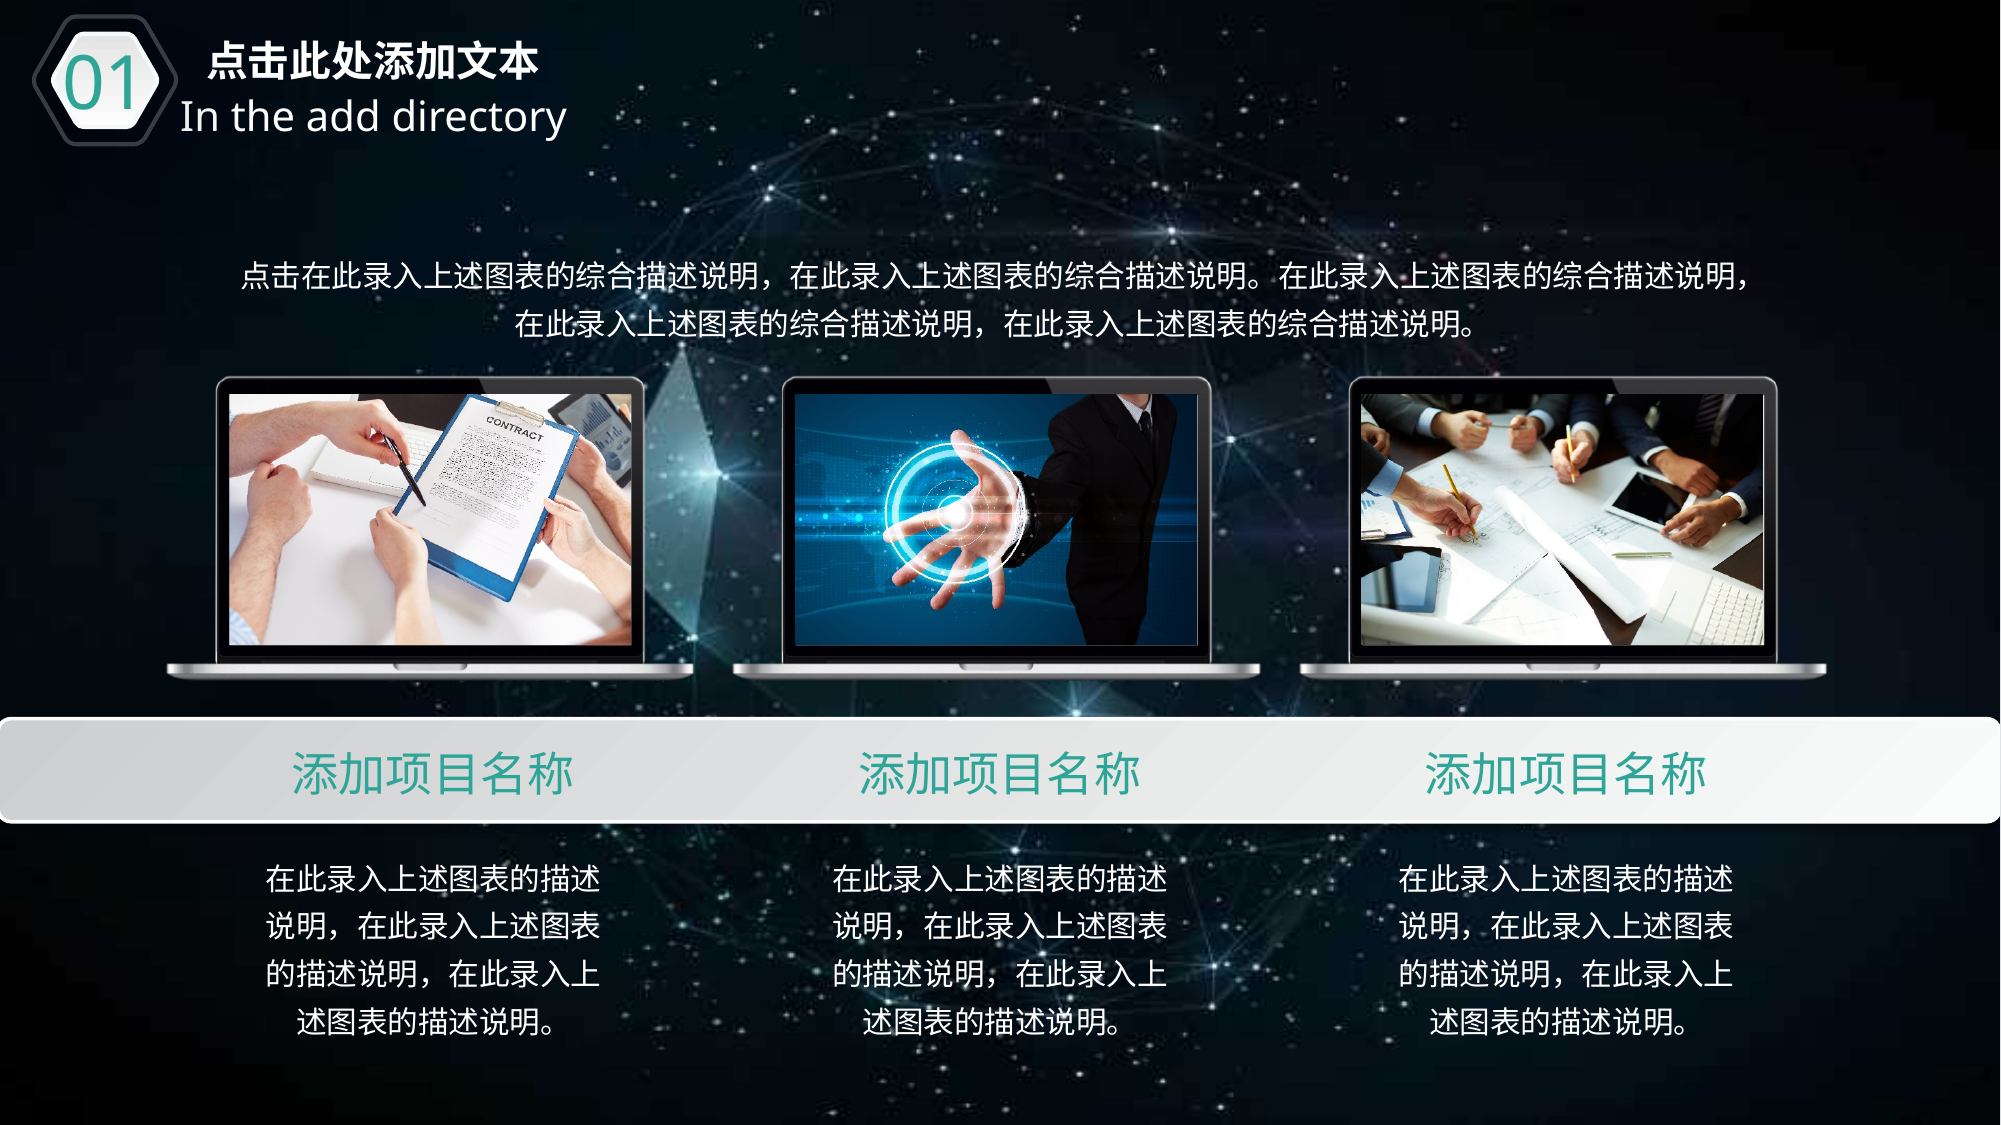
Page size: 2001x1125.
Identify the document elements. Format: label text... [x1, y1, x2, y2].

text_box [143, 352, 724, 703]
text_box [34, 16, 177, 145]
text_box 添加项目名称 [1409, 736, 1724, 809]
text_box 在此录入上述图表的描述说明，在此录入上述图表的描述说明，在此录入上述图表的描述说明。 [808, 841, 1191, 1047]
text_box 添加项目名称 [276, 736, 591, 809]
text_box 点击在此录入上述图表的综合描述说明，在此录入上述图表的综合描述说明。在此录入上述图表的综合描述说明，在此录入上述图表的综合描述说明，在此录入上述图表的综合描述说明。 [215, 238, 1790, 350]
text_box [724, 352, 1276, 703]
picture [0, 0, 2001, 1125]
text_box In the add directory [223, 82, 582, 148]
text_box 在此录入上述图表的描述说明，在此录入上述图表的描述说明，在此录入上述图表的描述说明。 [1375, 841, 1758, 1047]
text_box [1276, 352, 1857, 703]
text_box [0, 717, 2000, 823]
text_box 点击此处添加文本 [191, 27, 556, 82]
text_box 在此录入上述图表的描述说明，在此录入上述图表的描述说明，在此录入上述图表的描述说明。 [242, 841, 625, 1047]
text_box 添加项目名称 [843, 736, 1157, 809]
